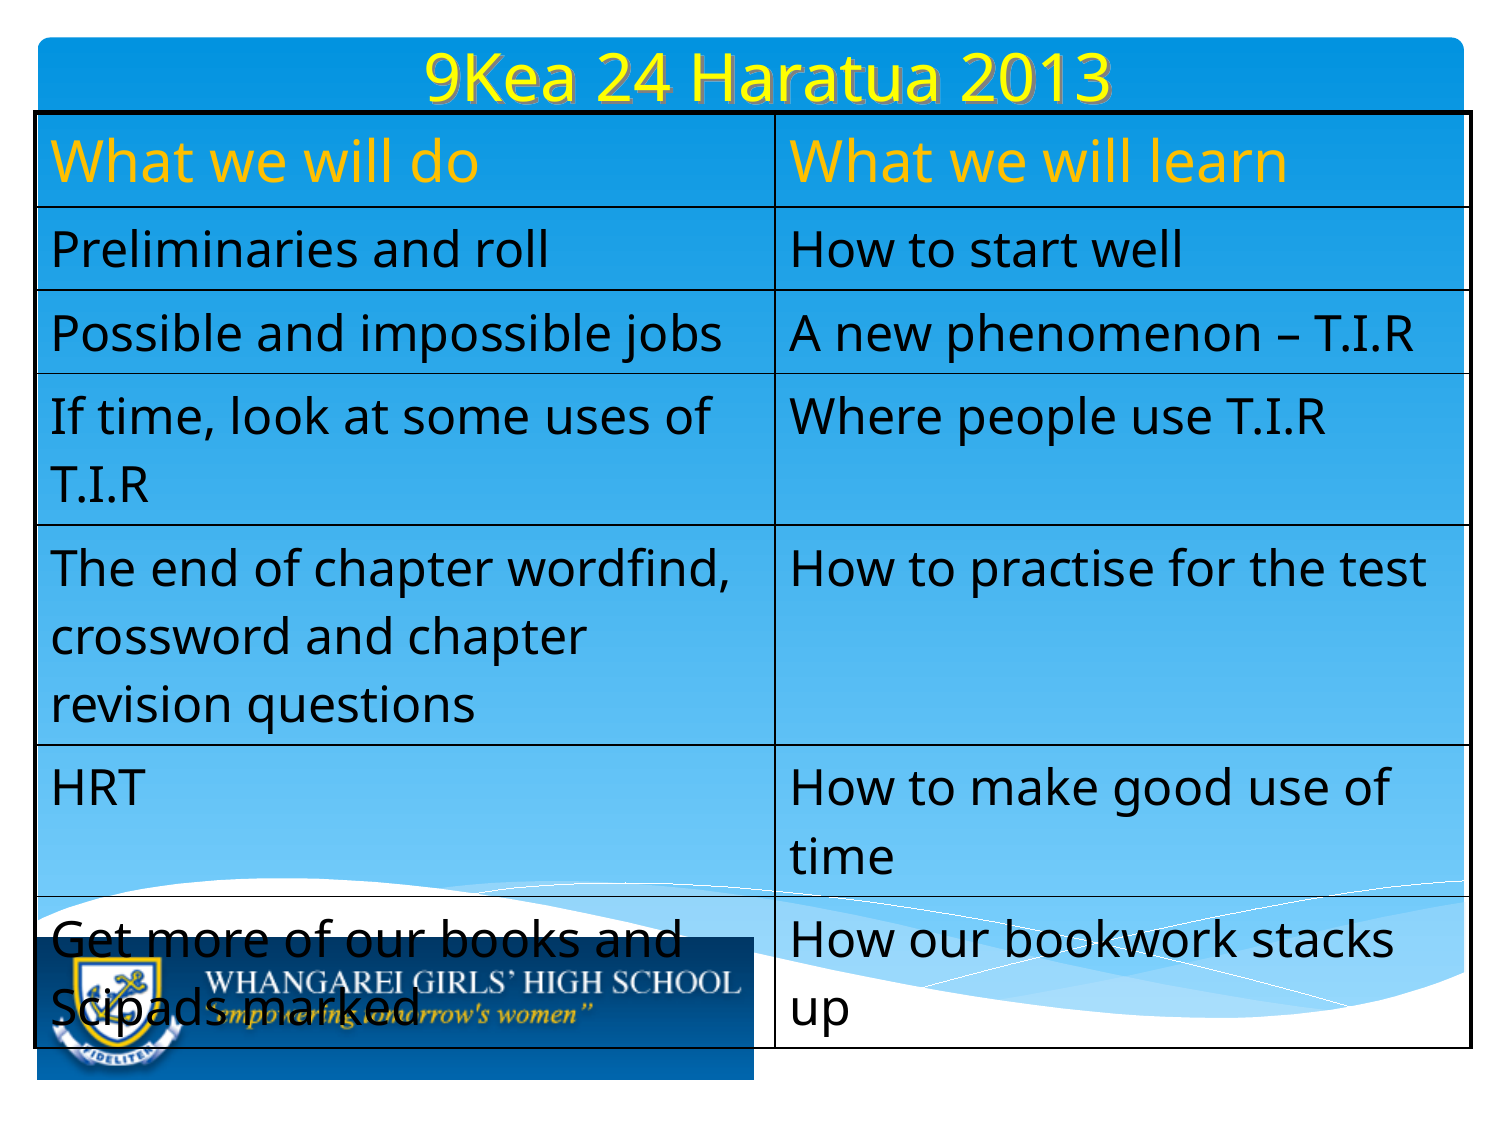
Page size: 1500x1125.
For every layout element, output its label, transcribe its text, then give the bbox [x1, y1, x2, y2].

table_cell Where people use T.I.R [776, 374, 1469, 524]
table_cell Get more of our books and Scipads marked [37, 897, 774, 1047]
table_cell HRT [37, 746, 774, 896]
text_box 9Kea 24 Haratua 2013 [162, 24, 1375, 110]
table_cell How our bookwork stacks up [776, 897, 1469, 1047]
table_cell Preliminaries and roll [37, 208, 774, 289]
picture [37, 937, 754, 1080]
table_header What we will do [37, 115, 774, 206]
table_cell If time, look at some uses of T.I.R [37, 374, 774, 524]
table_cell How to make good use of time [776, 746, 1469, 896]
table_header What we will learn [776, 115, 1469, 206]
table_cell Possible and impossible jobs [37, 291, 774, 373]
table_cell How to practise for the test [776, 526, 1469, 744]
table_cell How to start well [776, 208, 1469, 289]
table_cell A new phenomenon – T.I.R [776, 291, 1469, 373]
table_cell The end of chapter wordfind, crossword and chapter revision questions [37, 526, 774, 744]
